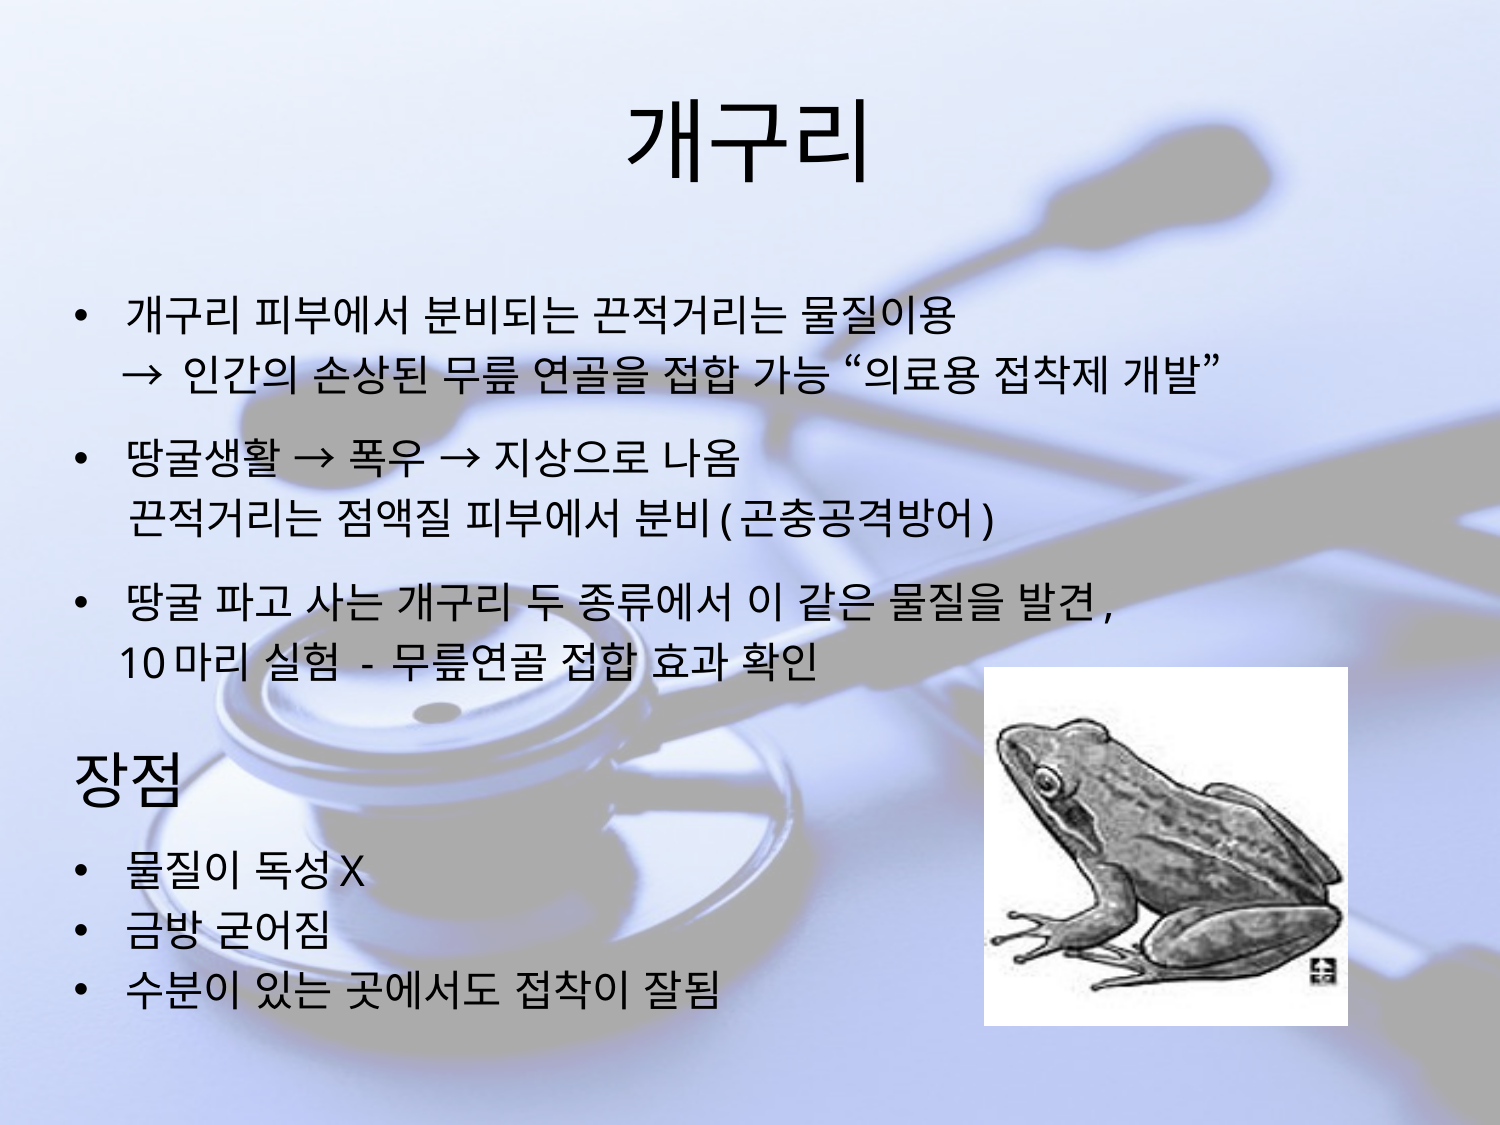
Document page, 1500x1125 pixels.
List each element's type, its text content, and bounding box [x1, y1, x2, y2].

picture [984, 667, 1348, 1026]
list 개구리 피부에서 분비되는 끈적거리는 물질이용 → 인간의 손상된 무릎 연골을 접합 가능 “의료용 접착제 개발” 땅굴생활 → 폭우 → 지상으로 나옴 끈적거리는 점액질 피부에서 분비(곤충공격방어) 땅굴 파고 사는 개구리 두 종류에서 이 같은 물질을 발견, 10마리 실험 - 무릎연골 접합 효과 확인 장점 물질이 독성X 금방 굳어짐 수분이 있는 곳에서도 접착이 잘됨 [58, 281, 1442, 1024]
title 개구리 [75, 45, 1425, 233]
